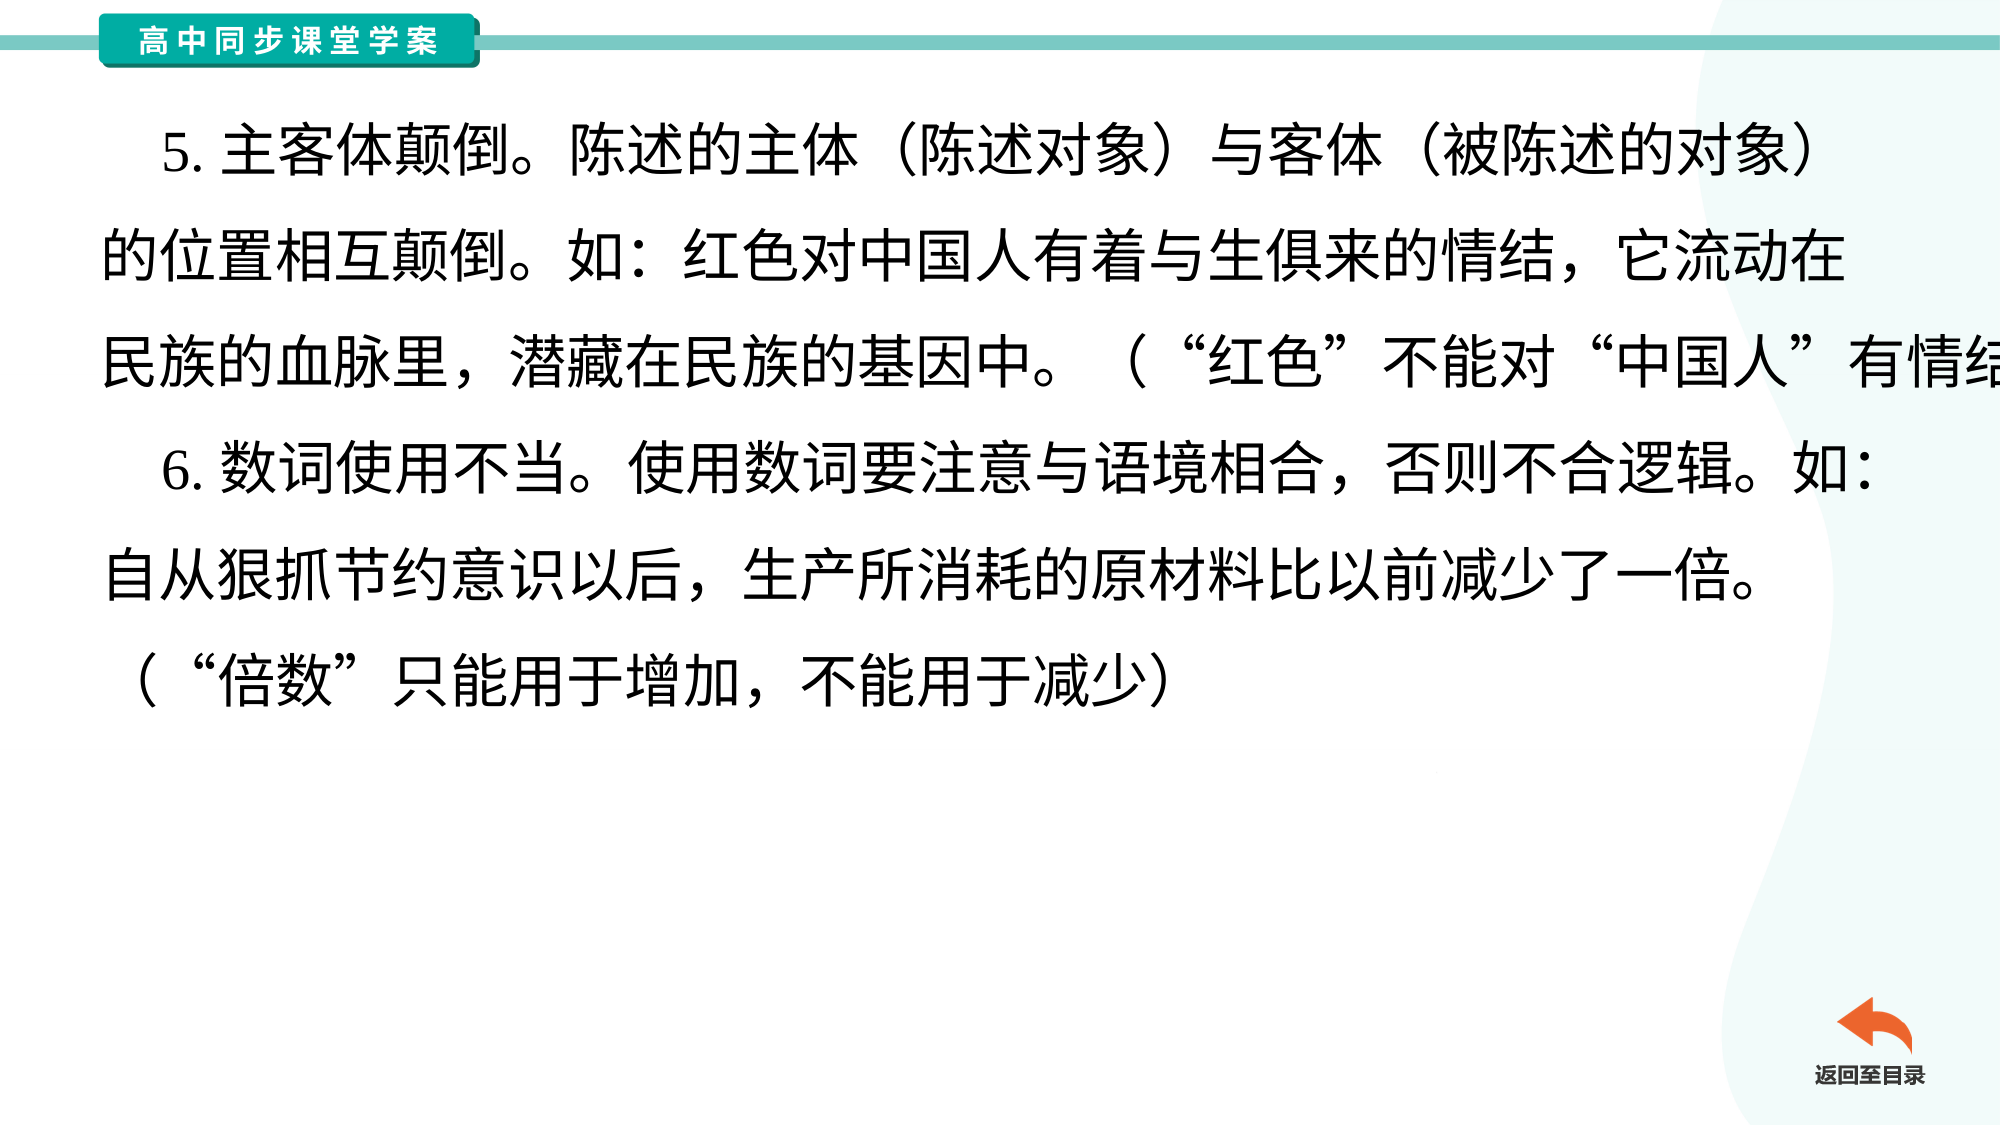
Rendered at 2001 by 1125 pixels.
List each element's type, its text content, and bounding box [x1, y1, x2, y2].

picture [0, 0, 2000, 1125]
text_box 5.主客体颠倒。陈述的主体（陈述对象）与客体（被陈述的对象） 的位置相互颠倒。如：红色对中国人有着与生俱来的情结，它流动在 民族的血脉里，潜藏在民族的基因中。（“红色”不能对“中国人”有情结） 6.数词使用不当。使用数词要注意与语境相合，否则不合逻辑。如： 自从狠抓节约意识以后，生产所消耗的原材料比以前减少了一倍。 （“倍数”只能用于增加，不能用于减少） [100, 76, 1899, 715]
